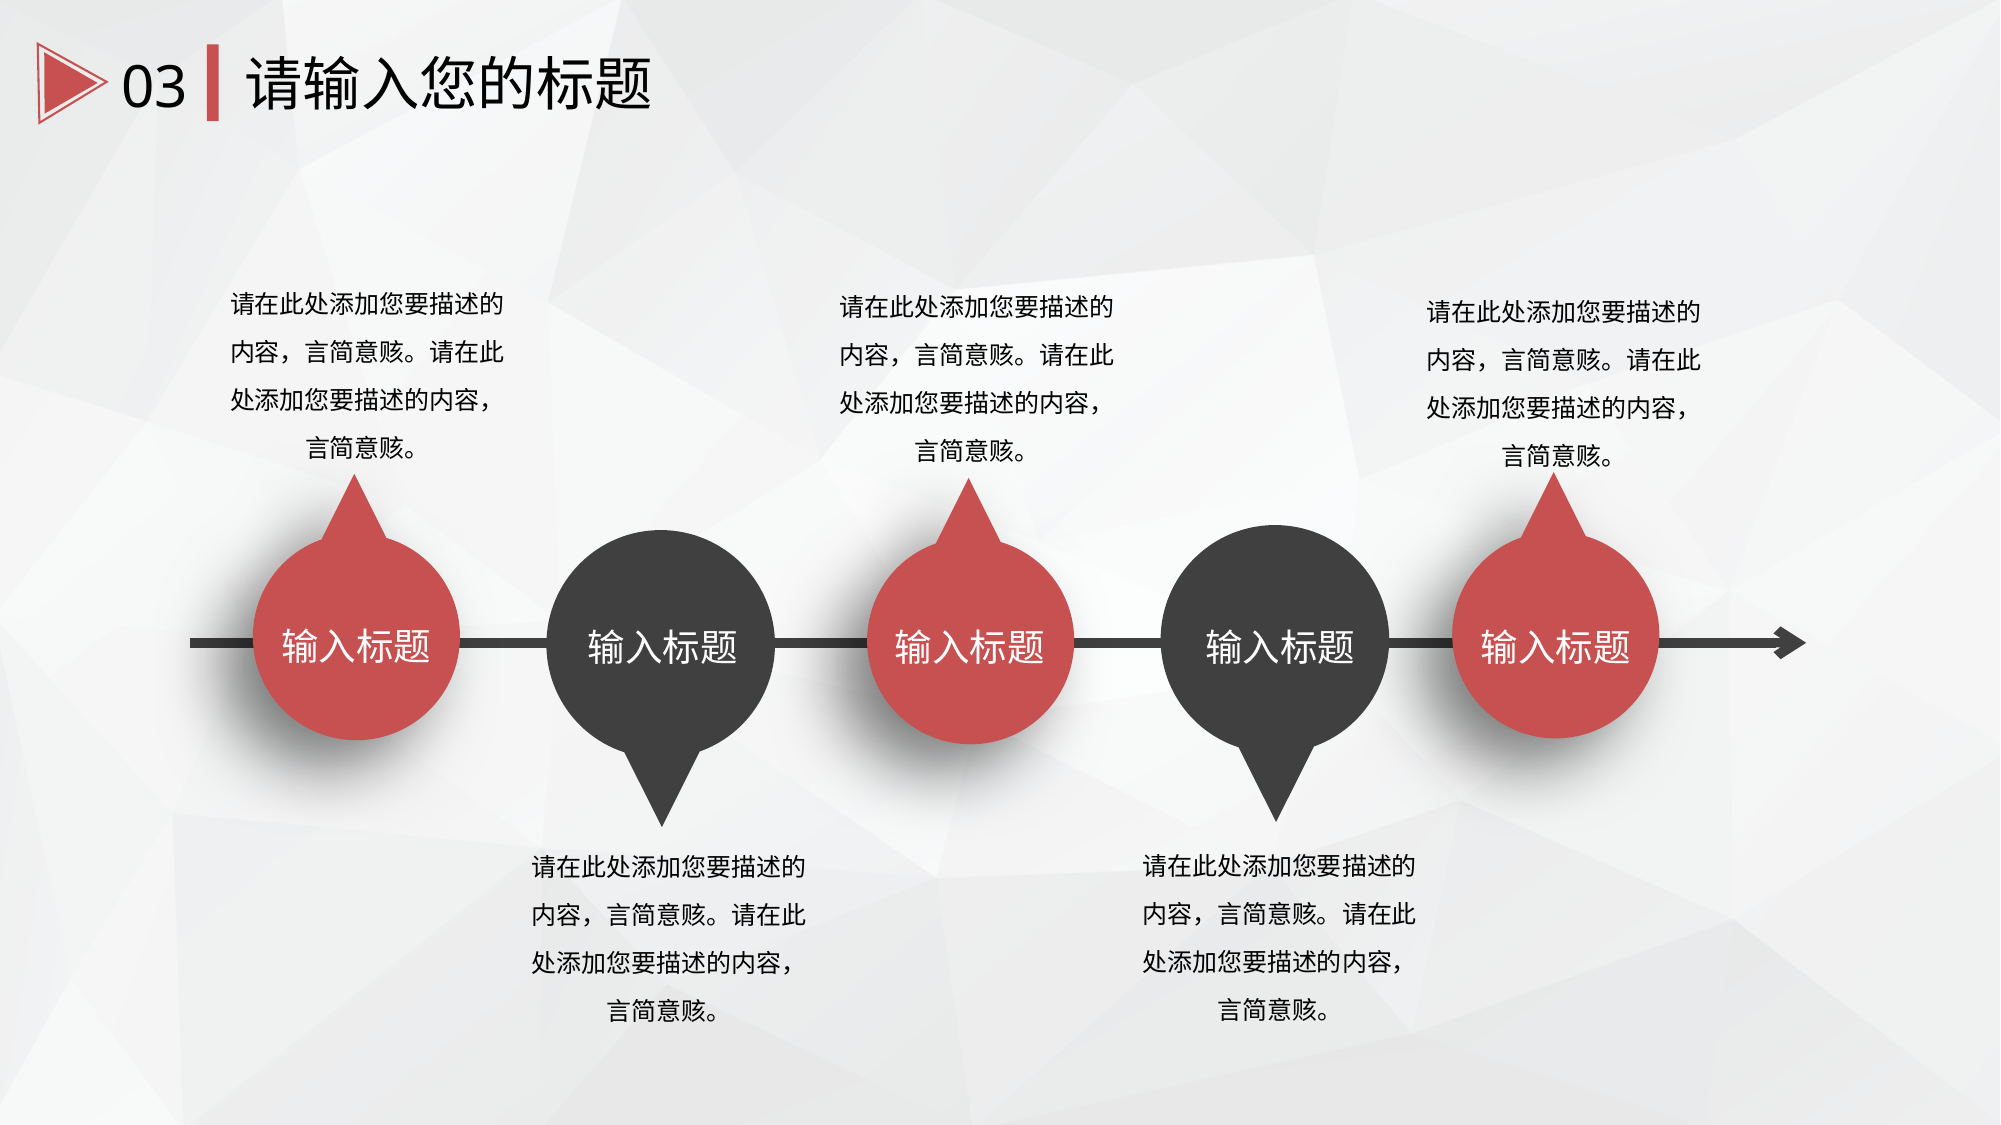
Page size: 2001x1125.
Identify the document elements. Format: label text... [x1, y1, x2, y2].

text_box 请在此处添加您要描述的内容，言简意赅。请在此处添加您要描述的内容，言简意赅。 [206, 263, 529, 470]
text_box 请在此处添加您要描述的内容，言简意赅。请在此处添加您要描述的内容，言简意赅。 [815, 266, 1138, 473]
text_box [546, 529, 775, 828]
text_box [1453, 469, 1659, 613]
text_box [254, 471, 459, 612]
text_box 输入标题 [1452, 643, 1660, 677]
text_box 请在此处添加您要描述的内容，言简意赅。请在此处添加您要描述的内容，言简意赅。 [1123, 825, 1437, 1032]
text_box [1160, 525, 1390, 823]
text_box [259, 676, 454, 742]
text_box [28, 42, 108, 120]
picture [0, 0, 2000, 1125]
text_box 输入标题 [866, 613, 1074, 642]
text_box [869, 475, 1072, 613]
text_box 03 [106, 41, 219, 127]
text_box [872, 677, 1069, 746]
text_box 输入标题 [866, 643, 1074, 677]
text_box 请输入您的标题 [229, 39, 1073, 125]
text_box 输入标题 [252, 612, 460, 642]
text_box [1460, 677, 1652, 740]
text_box 请在此处添加您要描述的内容，言简意赅。请在此处添加您要描述的内容，言简意赅。 [506, 826, 832, 1033]
text_box 请在此处添加您要描述的内容，言简意赅。请在此处添加您要描述的内容，言简意赅。 [1408, 271, 1720, 478]
text_box 输入标题 [252, 643, 460, 676]
text_box 输入标题 [1452, 613, 1660, 642]
